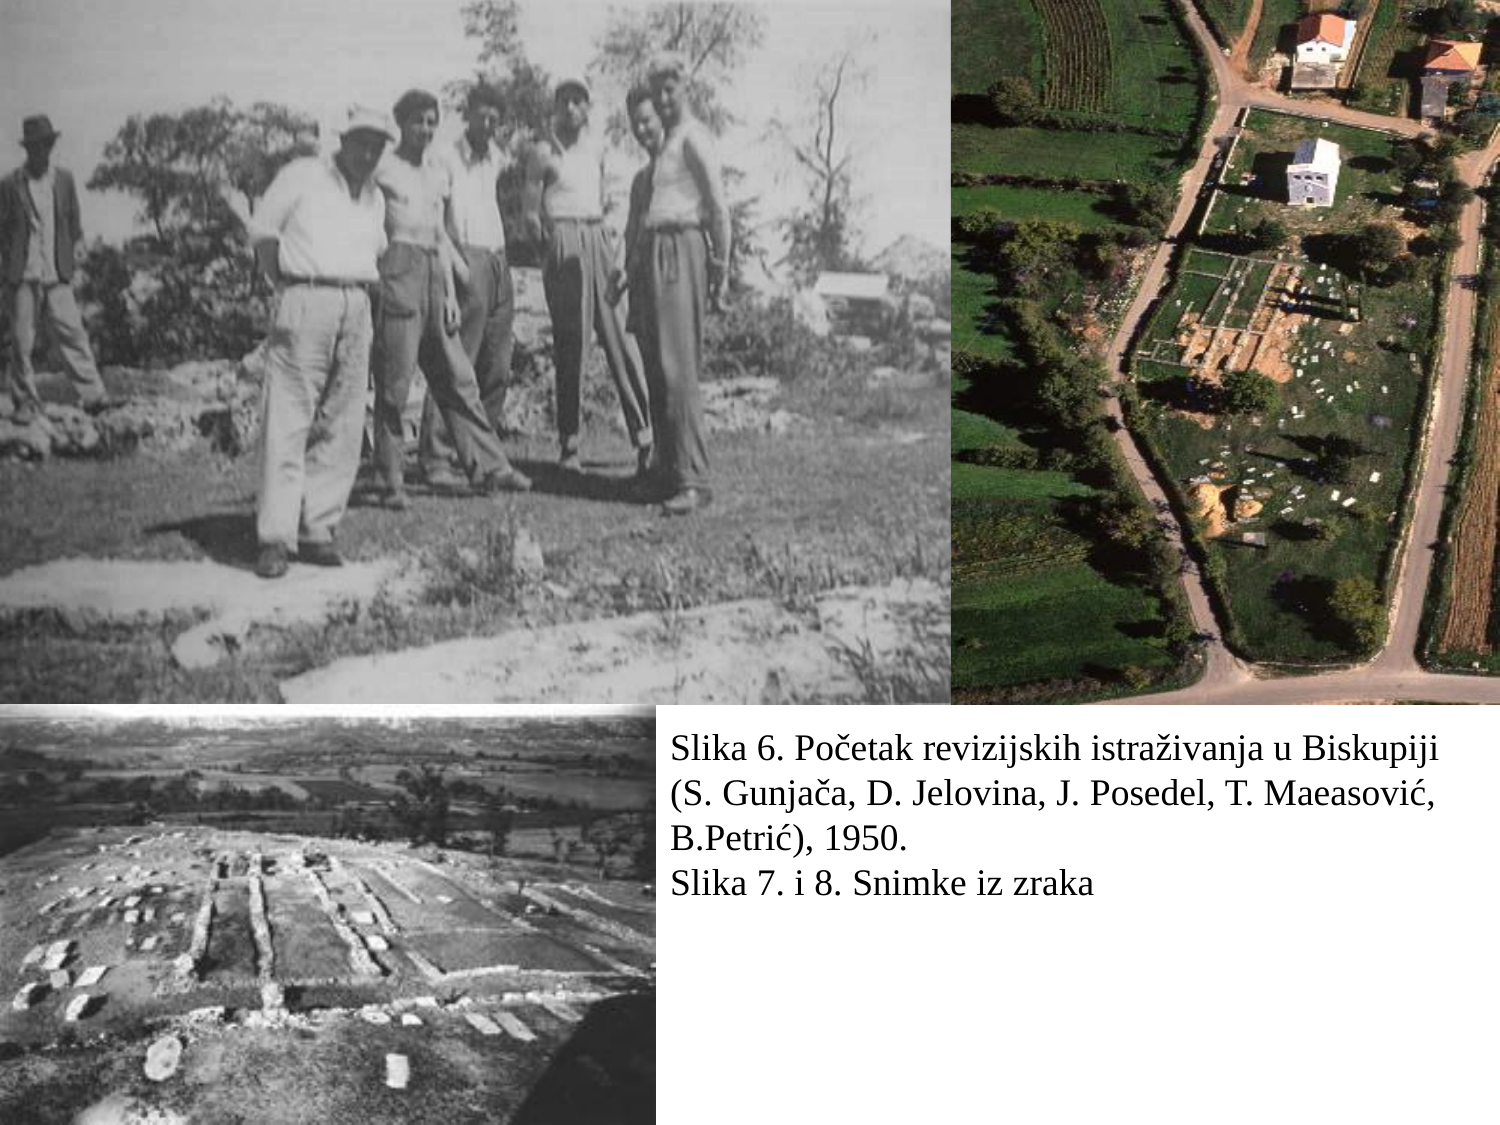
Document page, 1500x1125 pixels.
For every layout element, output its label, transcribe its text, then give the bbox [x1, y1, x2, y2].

text_box Slika 6. Početak revizijskih istraživanja u Biskupiji (S. Gunjača, D. Jelovina, J. Posedel, T. Maeasović, B.Petrić), 1950. Slika 7. i 8. Snimke iz zraka [662, 716, 1500, 911]
picture [0, 0, 1500, 1125]
